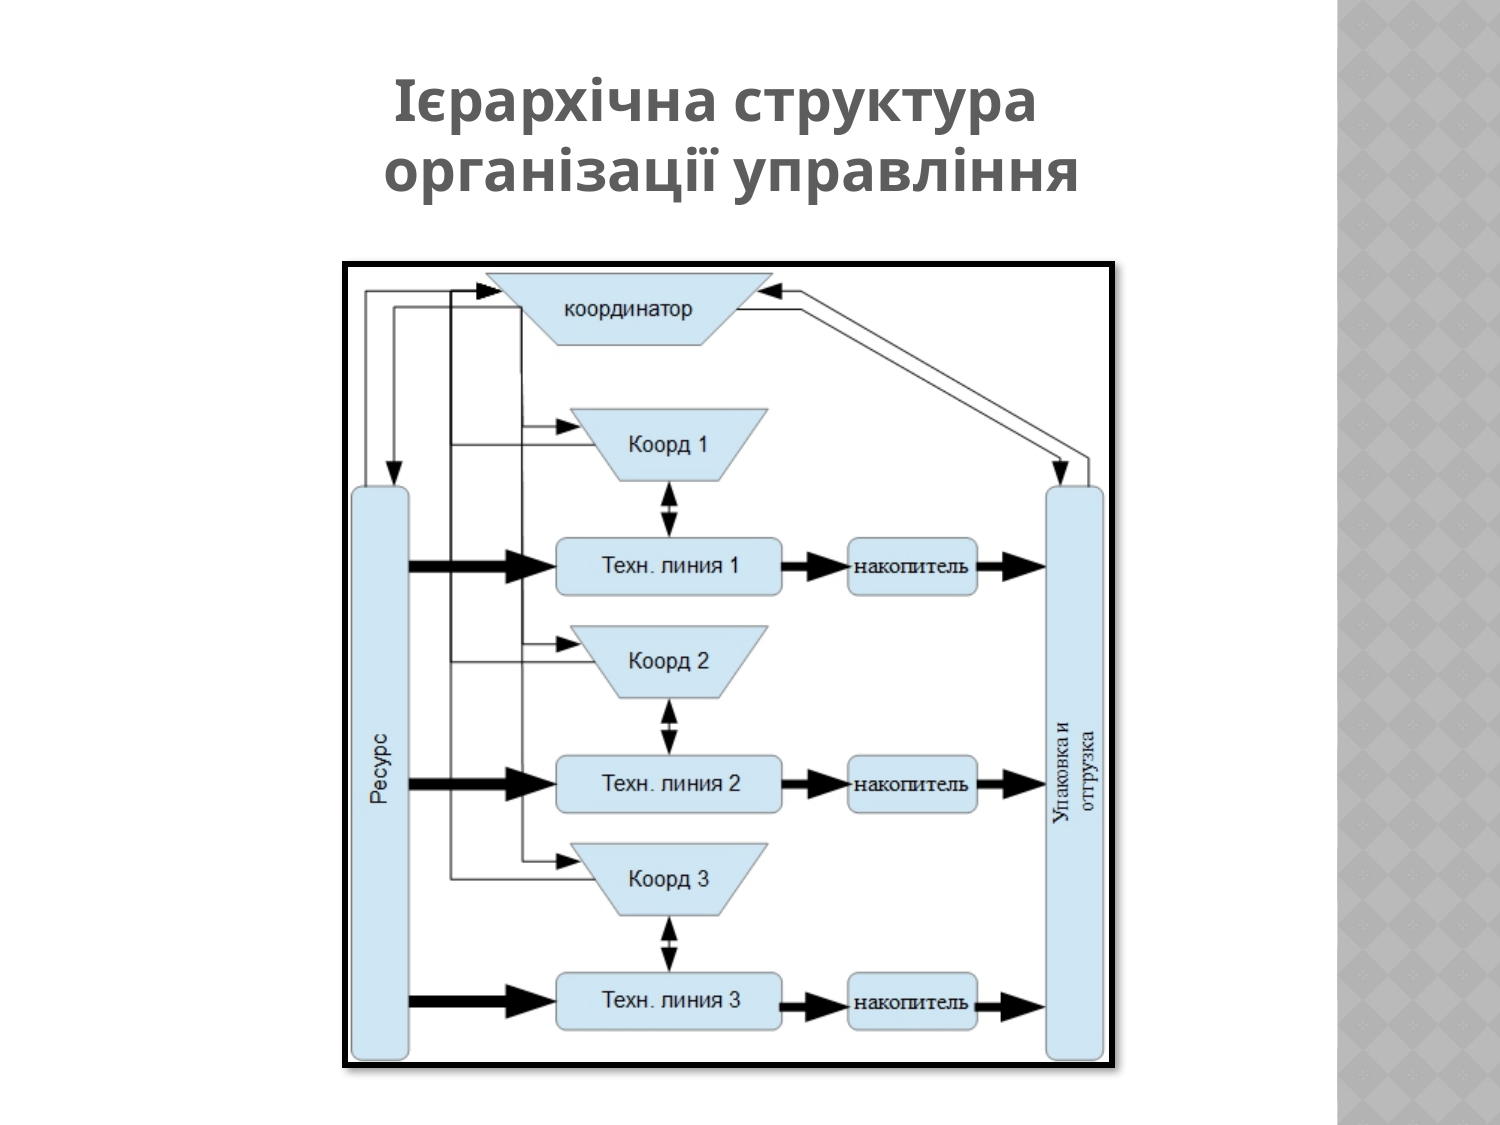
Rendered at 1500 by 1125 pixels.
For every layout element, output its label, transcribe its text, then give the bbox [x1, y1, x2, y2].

title Ієрархічна структура організації управління [53, 30, 1396, 204]
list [347, 266, 1110, 1063]
